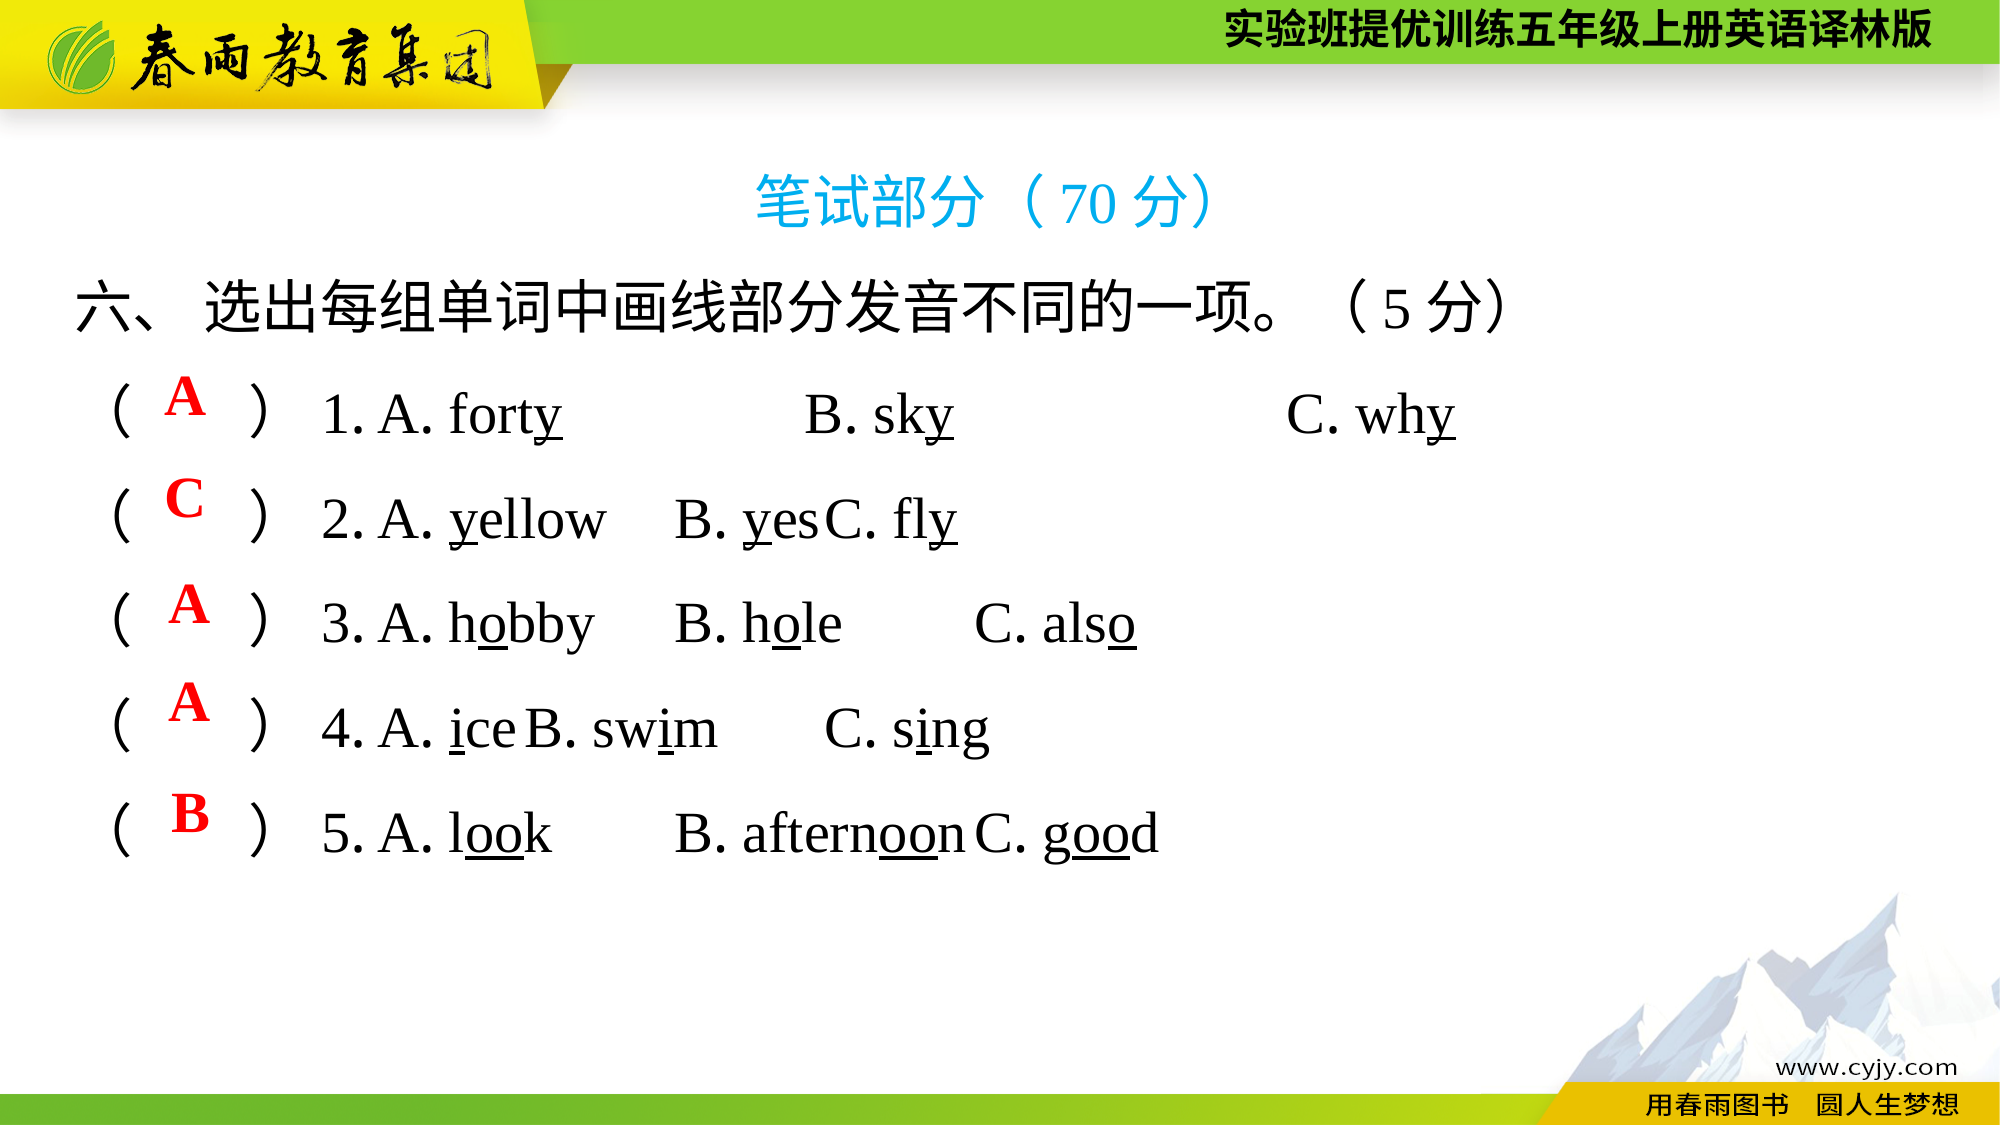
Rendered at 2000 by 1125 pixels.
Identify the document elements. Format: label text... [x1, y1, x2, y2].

picture [0, 0, 2000, 1125]
list 笔试部分（70分） 六、 选出每组单词中画线部分发音不同的一项。（5分） （ ）1. A. forty B. sky C. why （ ）2. A. yellow B. yes C. fly （ ）3. A. hobby B. hole C. also （ ）4. A. ice B. swim C. sing （ ）5. A. look B. afternoon C. good [59, 122, 1944, 867]
text_box A [153, 558, 226, 643]
text_box C [149, 451, 222, 537]
text_box B [157, 766, 226, 851]
text_box A [149, 349, 222, 435]
text_box A [153, 655, 226, 740]
